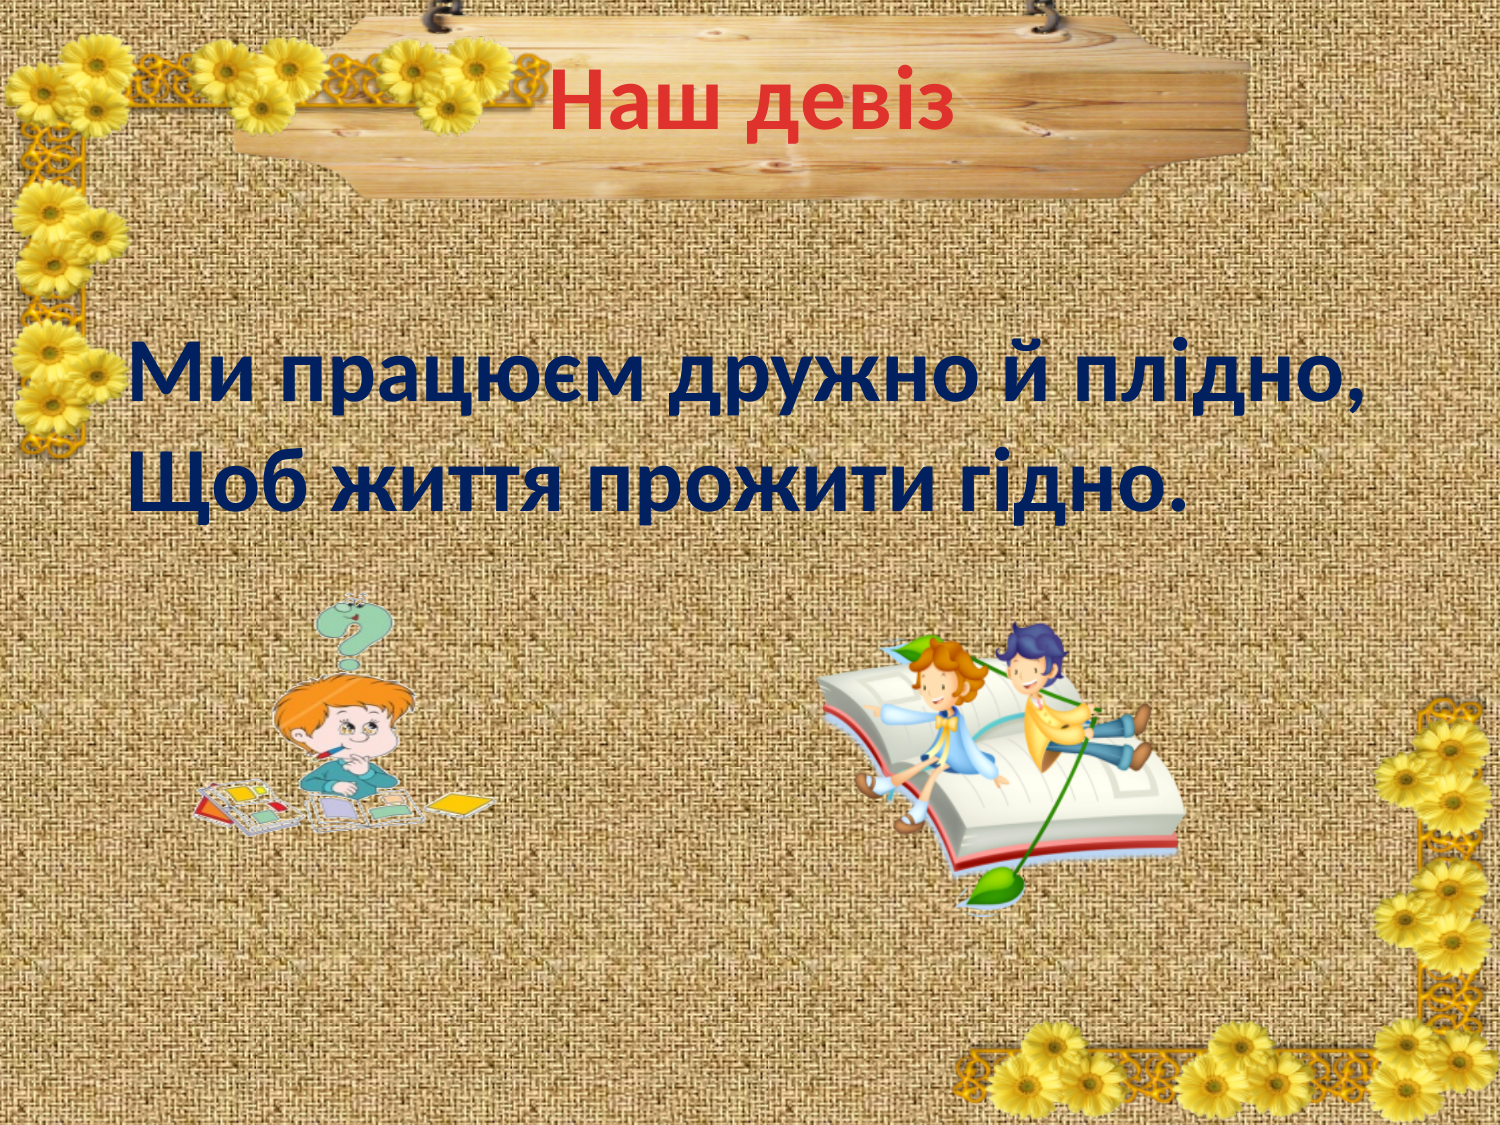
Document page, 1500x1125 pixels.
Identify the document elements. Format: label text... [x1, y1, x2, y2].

text_box Ми працюєм дружно й плідно, Щоб життя прожити гідно. [112, 302, 1471, 538]
picture [0, 0, 1500, 1125]
